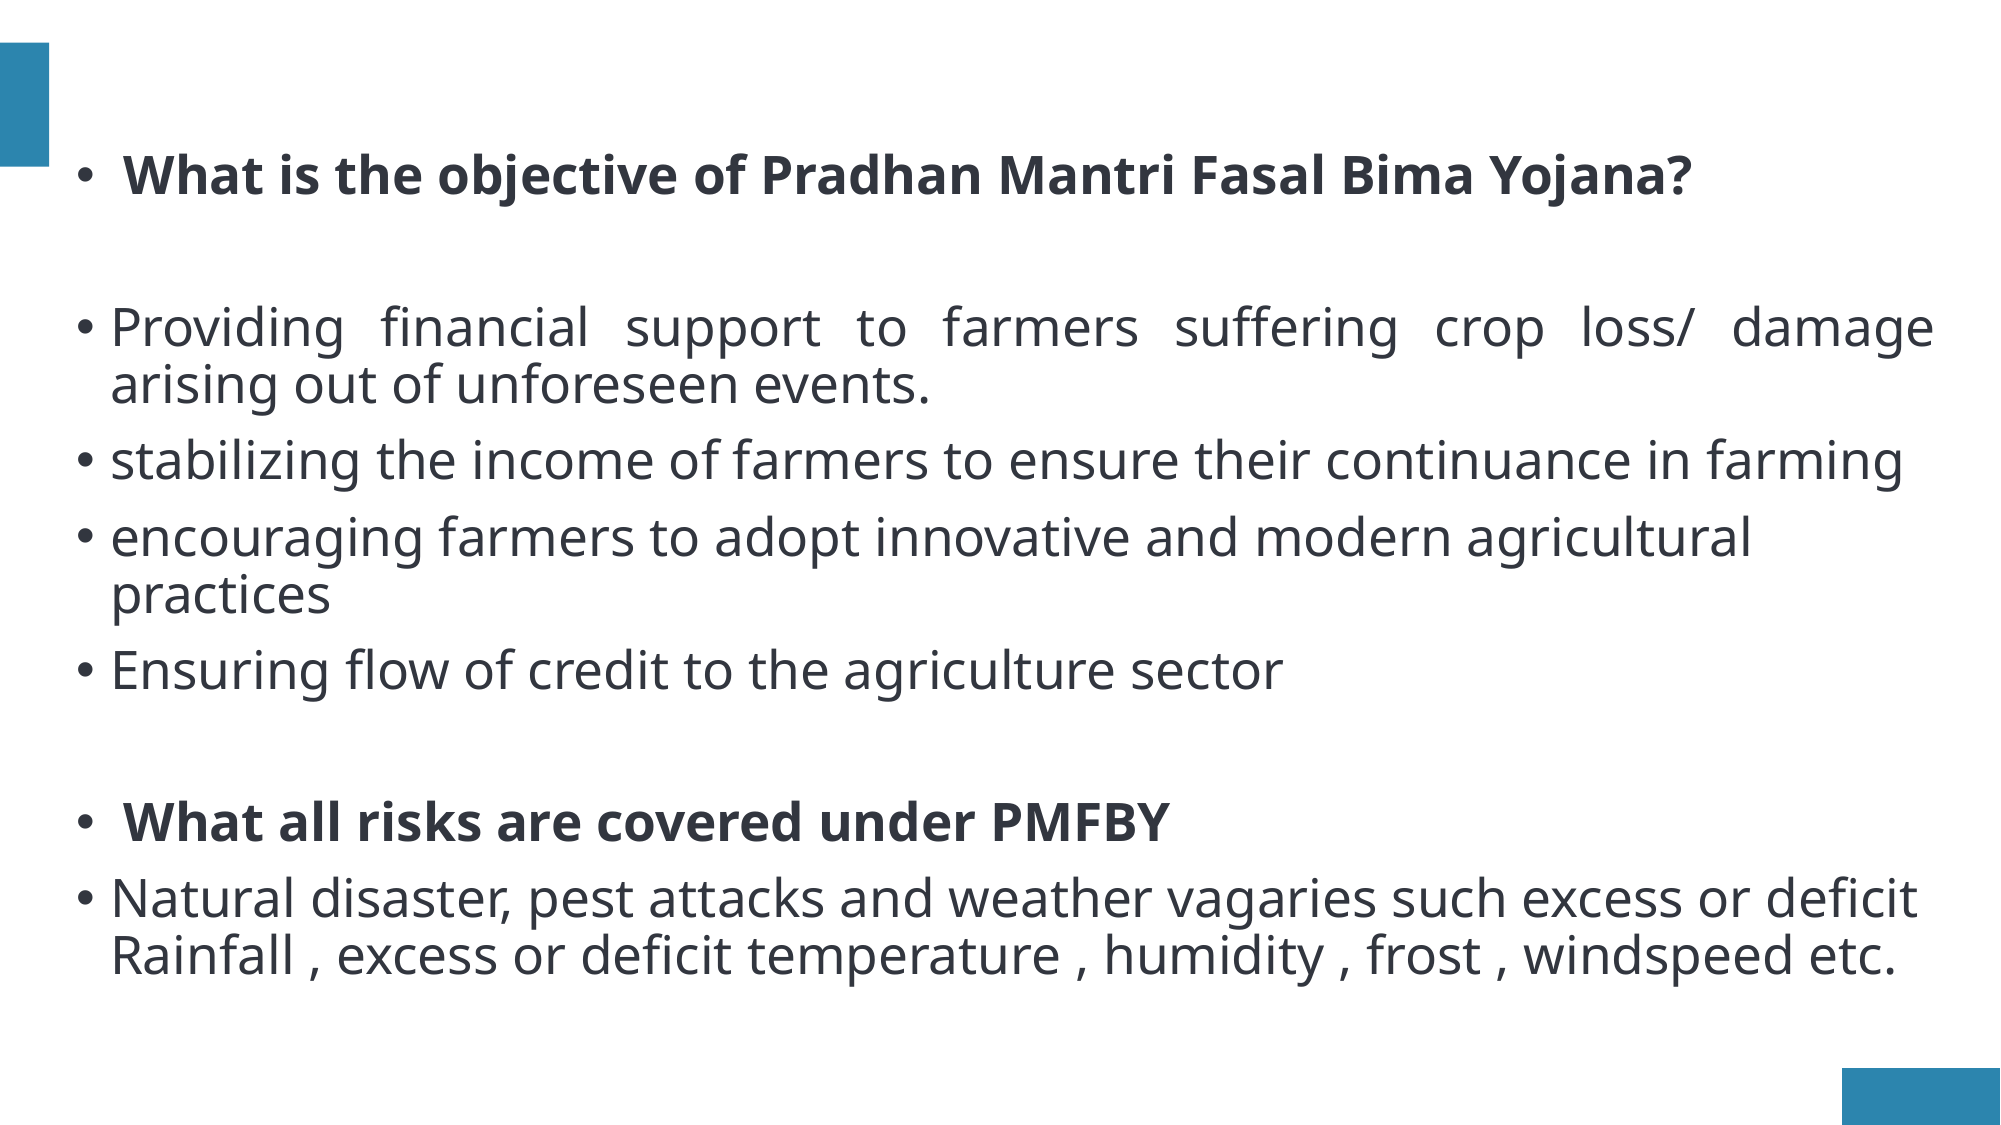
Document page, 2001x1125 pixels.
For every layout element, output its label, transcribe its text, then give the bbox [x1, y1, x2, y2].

list What is the objective of Pradhan Mantri Fasal Bima Yojana? Providing financial support to farmers suffering crop loss/ damage arising out of unforeseen events. stabilizing the income of farmers to ensure their continuance in farming encouraging farmers to adopt innovative and modern agricultural practices Ensuring flow of credit to the agriculture sector What all risks are covered under PMFBY Natural disaster, pest attacks and weather vagaries such excess or deficit Rainfall , excess or deficit temperature , humidity , frost , windspeed etc. [60, 58, 1951, 1014]
